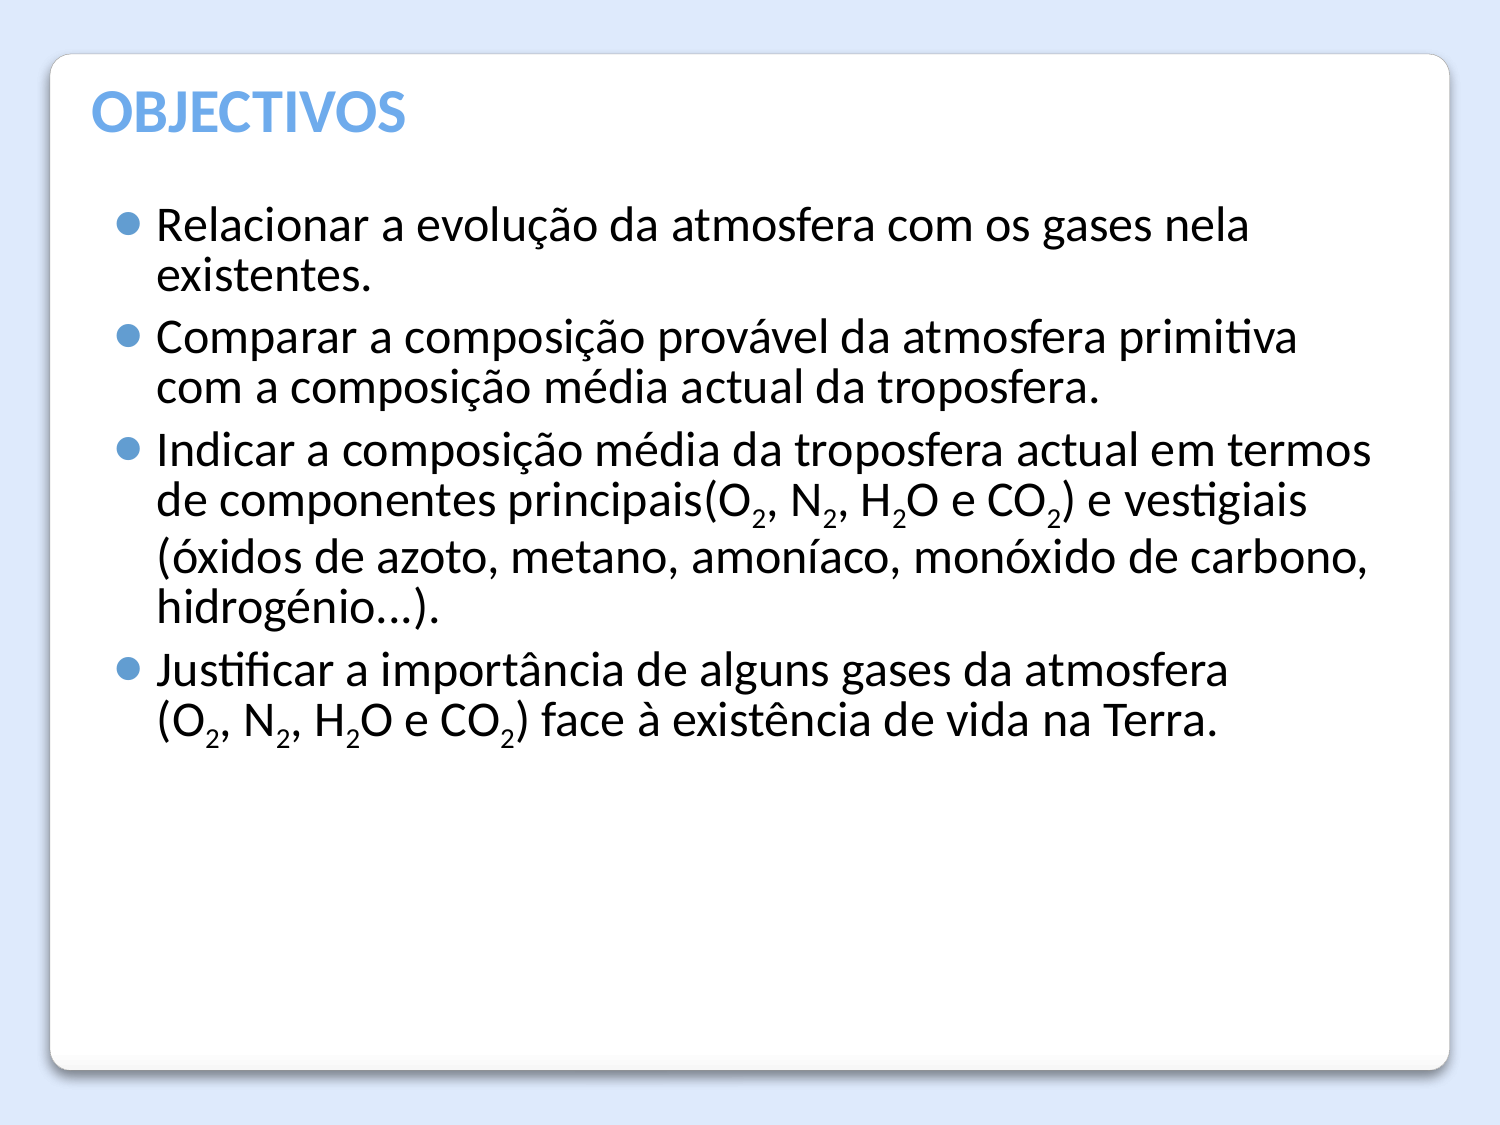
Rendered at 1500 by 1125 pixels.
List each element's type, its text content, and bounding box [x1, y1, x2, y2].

text_box Objectivos [76, 78, 1412, 173]
text_box Relacionar a evolução da atmosfera com os gases nela existentes. Comparar a composição provável da atmosfera primitiva com a composição média actual da troposfera. Indicar a composição média da troposfera actual em termos de componentes principais(O2, N2, H2O e CO2) e vestigiais (óxidos de azoto, metano, amoníaco, monóxido de carbono, hidrogénio...). Justificar a importância de alguns gases da atmosfera (O2, N2, H2O e CO2) face à existência de vida na Terra. [98, 196, 1424, 1017]
